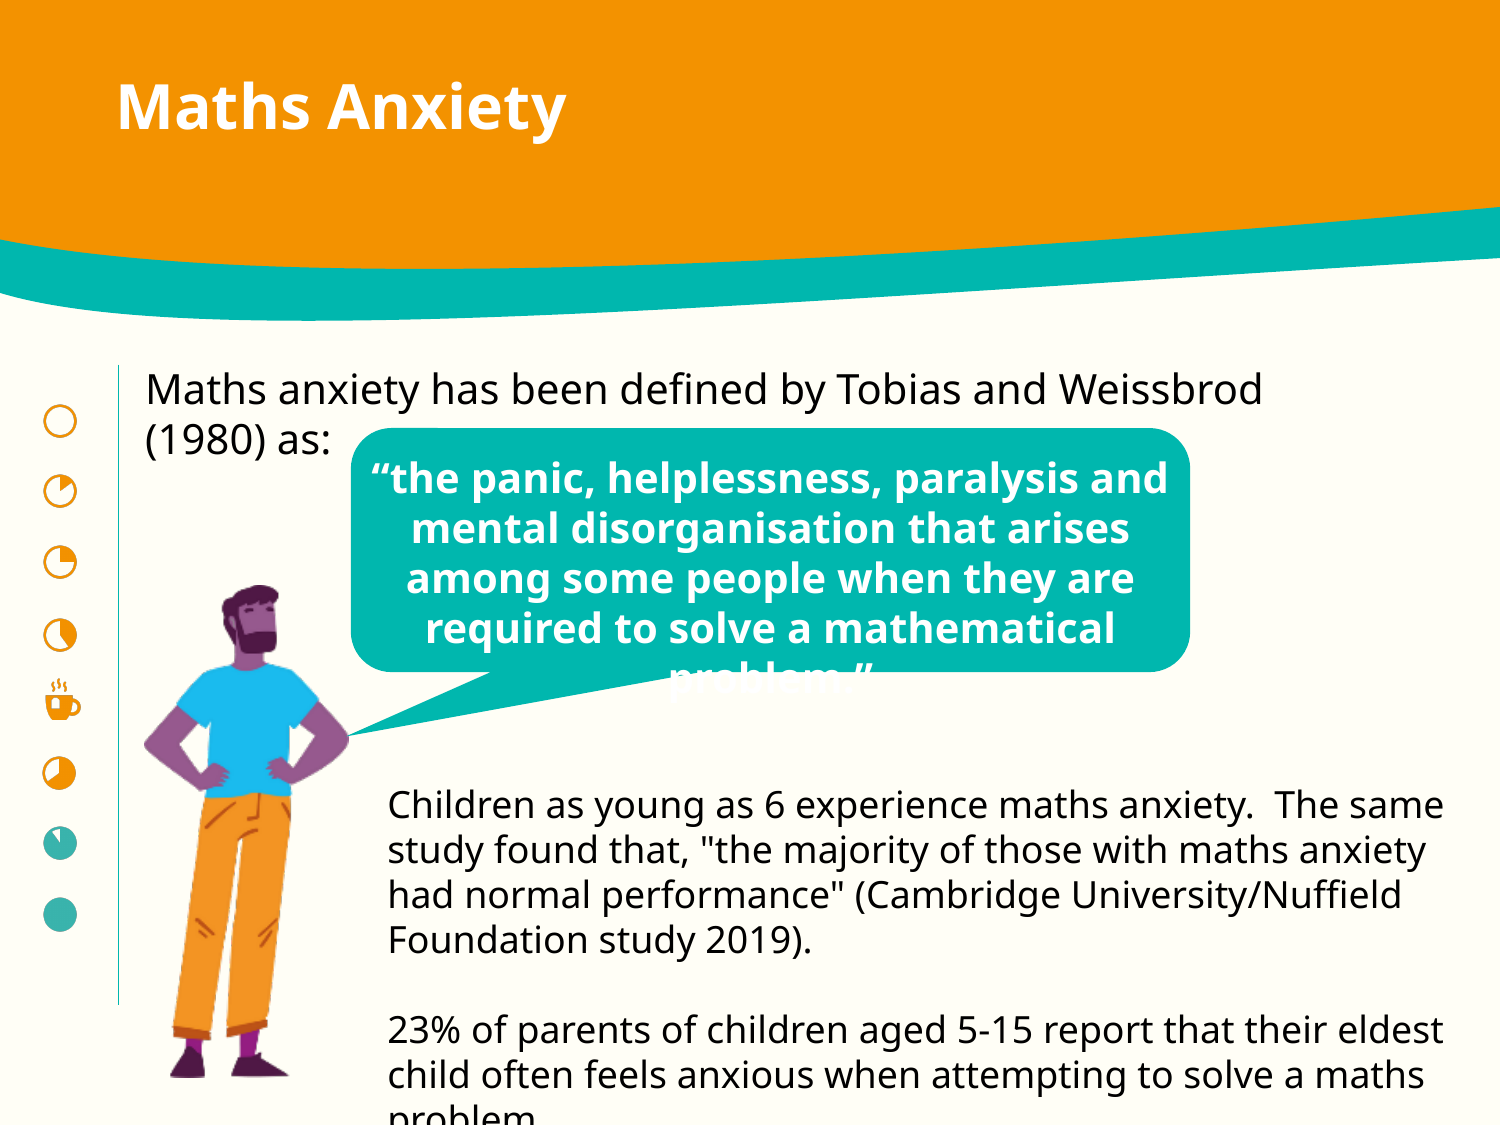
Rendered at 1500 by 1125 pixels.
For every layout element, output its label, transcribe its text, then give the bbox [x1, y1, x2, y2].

picture [39, 470, 81, 512]
picture [39, 893, 81, 936]
text_box Maths anxiety has been defined by Tobias and Weissbrod (1980) as: [130, 355, 1411, 471]
text_box [357, 426, 1184, 444]
picture [39, 614, 81, 656]
picture [144, 585, 349, 1078]
picture [39, 822, 81, 864]
list Maths Anxiety [100, 67, 1411, 258]
text_box “the panic, helplessness, paralysis and mental disorganisation that arises among some people when they are required to solve a mathematical problem.” [350, 444, 1191, 710]
picture [39, 400, 81, 442]
text_box [349, 710, 498, 737]
picture [39, 541, 81, 583]
text_box Children as young as 6 experience maths anxiety. The same study found that, "the majority of those with maths anxiety had normal performance" (Cambridge University/Nuffield Foundation study 2019). 23% of parents of children aged 5-15 report that their eldest child often feels anxious when attempting to solve a maths problem. [372, 773, 1500, 1125]
picture [36, 672, 90, 726]
picture [38, 752, 80, 794]
